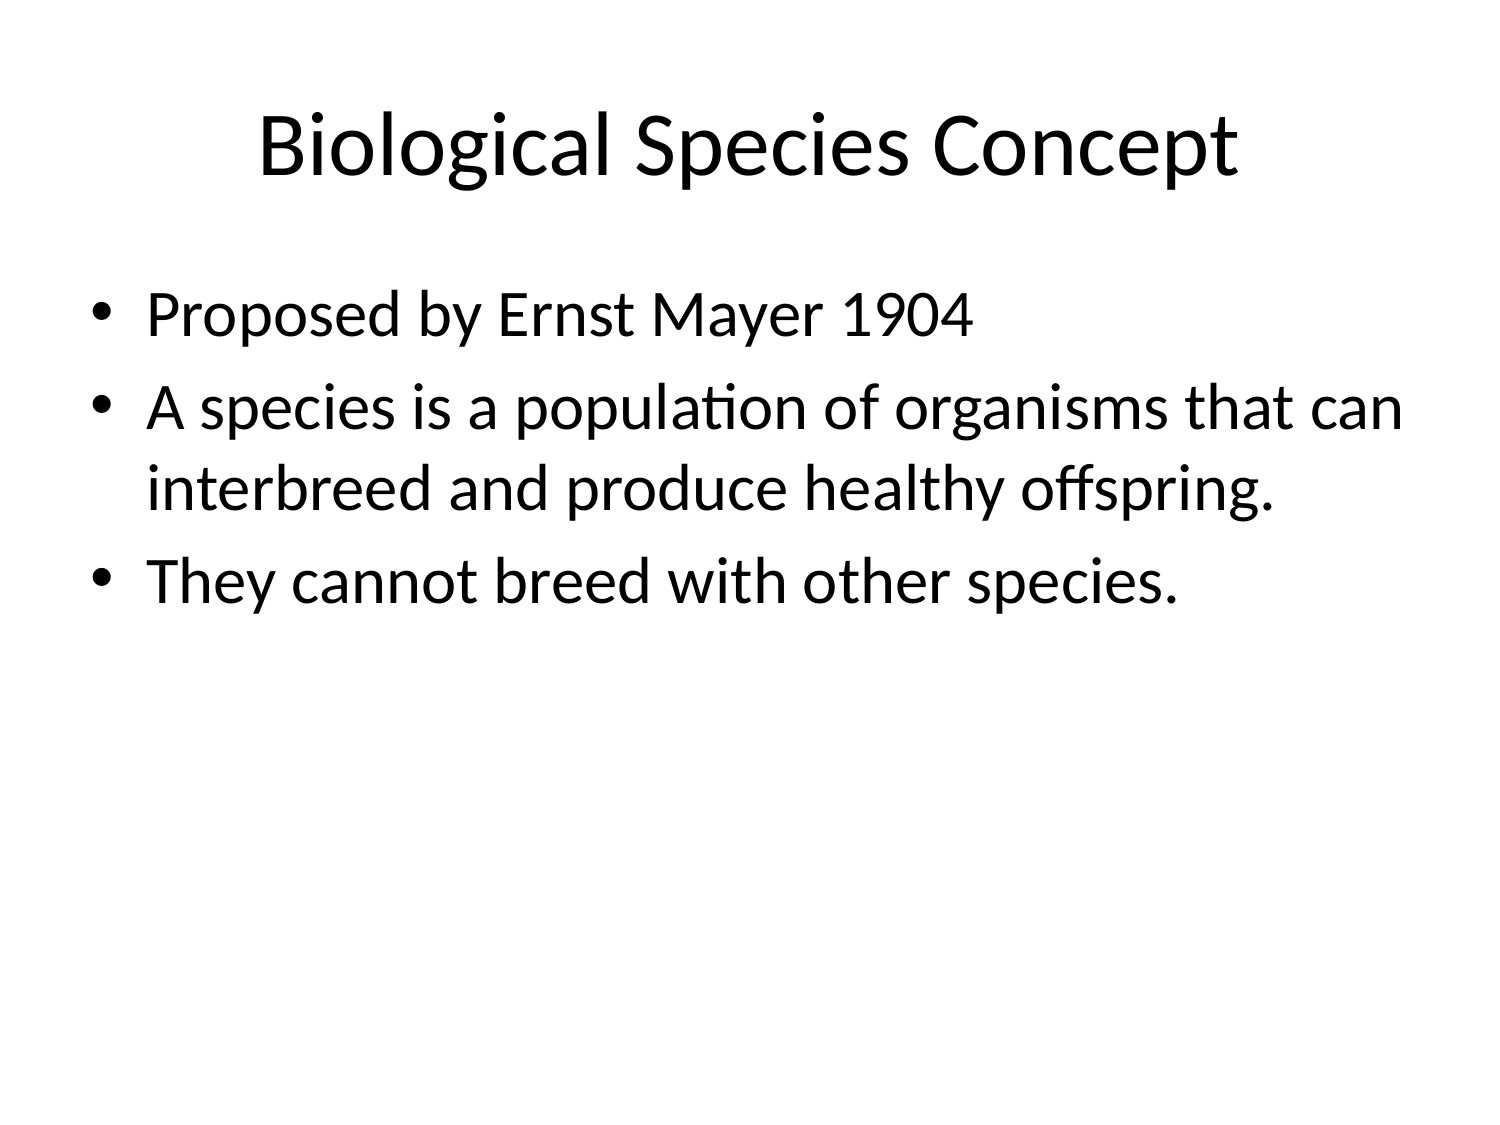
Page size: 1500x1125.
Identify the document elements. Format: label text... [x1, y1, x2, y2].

title Biological Species Concept [75, 45, 1425, 233]
list Proposed by Ernst Mayer 1904 A species is a population of organisms that can interbreed and produce healthy offspring. They cannot breed with other species. [75, 262, 1425, 1005]
